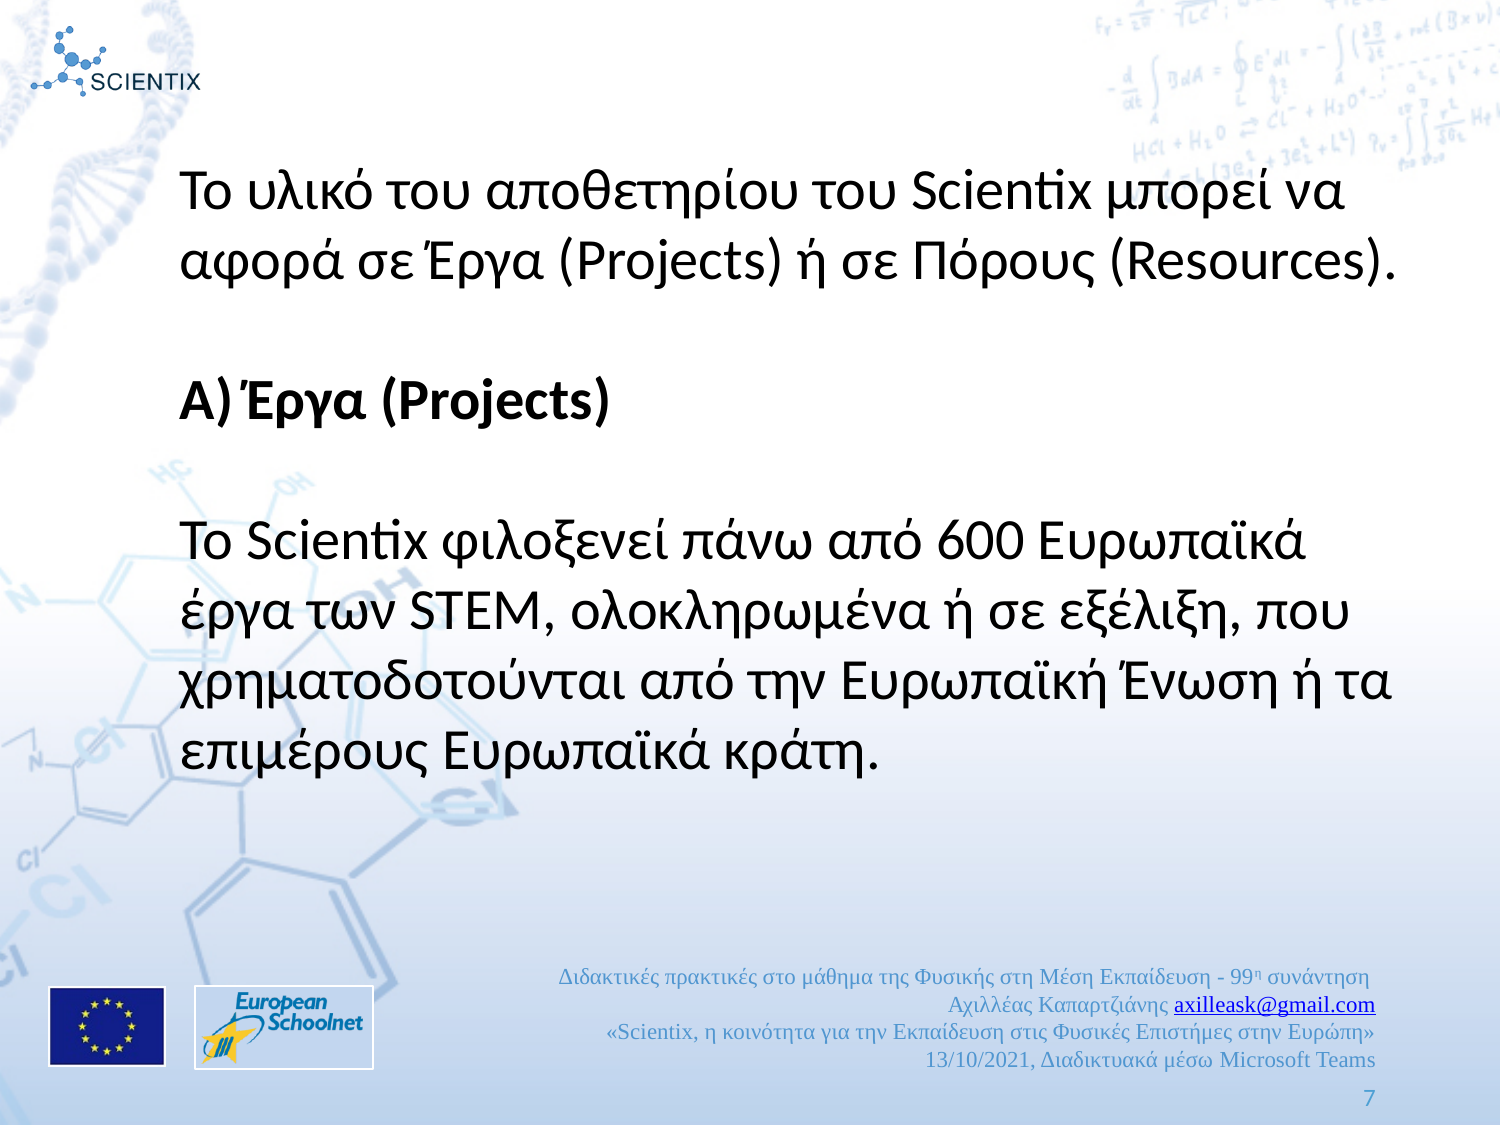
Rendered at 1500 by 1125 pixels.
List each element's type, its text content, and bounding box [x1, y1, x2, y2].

text_box Το υλικό του αποθετηρίου του Scientix μπορεί να αφορά σε Έργα (Projects) ή σε Πόρους (Resources). Α) Έργα (Projects) Το Scientix φιλοξενεί πάνω από 600 Ευρωπαϊκά έργα των STEM, ολοκληρωμένα ή σε εξέλιξη, που χρηματοδοτούνται από την Ευρωπαϊκή Ένωση ή τα επιμέρους Ευρωπαϊκά κράτη. [165, 143, 1445, 789]
picture [0, 0, 1500, 1125]
